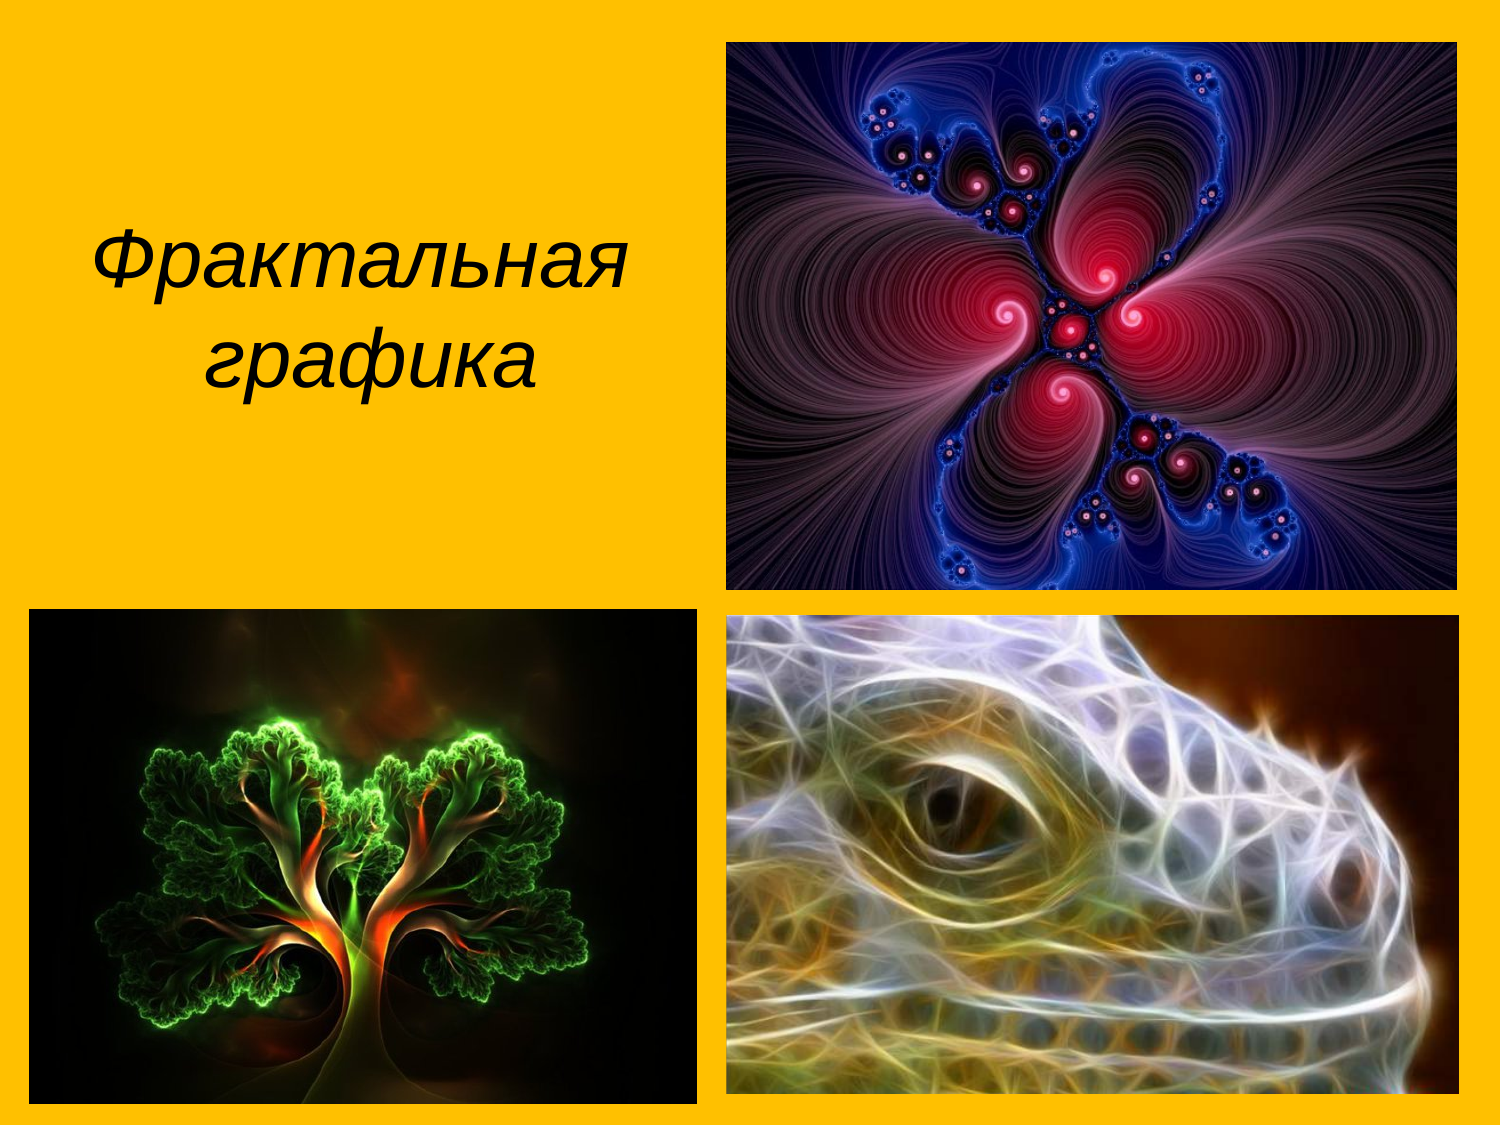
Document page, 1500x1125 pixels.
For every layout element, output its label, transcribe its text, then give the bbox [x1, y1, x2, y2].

picture [726, 614, 1460, 1095]
picture [29, 609, 697, 1104]
picture [725, 42, 1457, 591]
text_box Фрактальная графика [29, 196, 691, 412]
